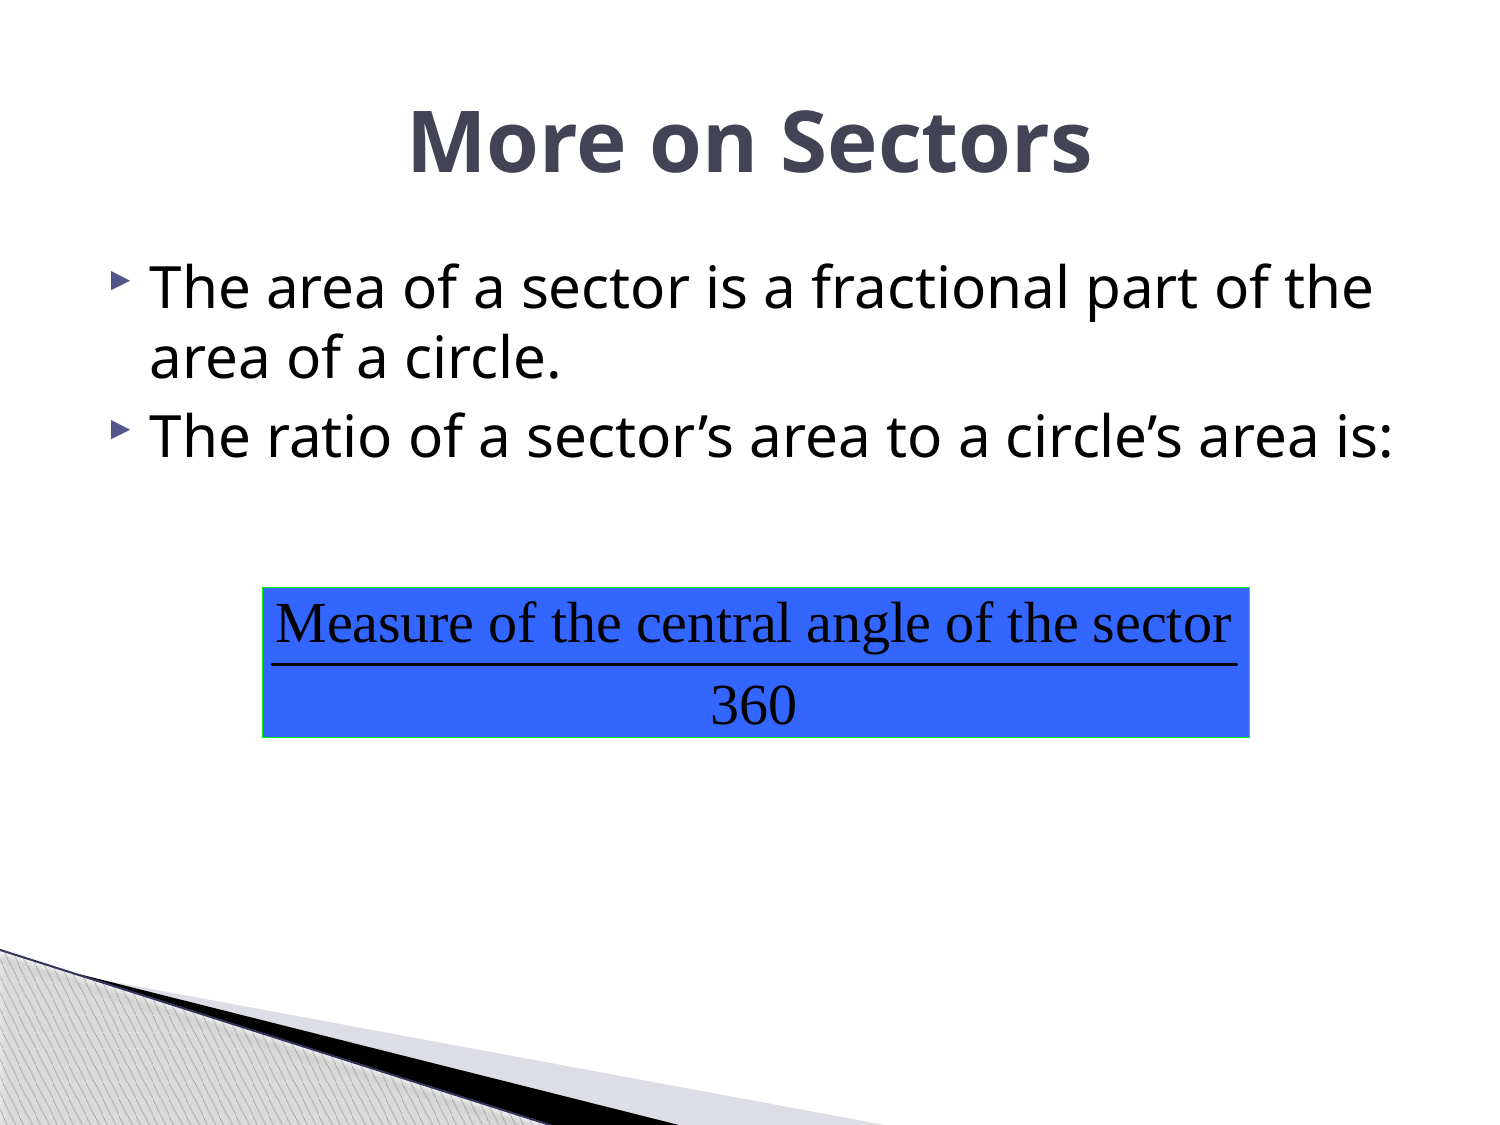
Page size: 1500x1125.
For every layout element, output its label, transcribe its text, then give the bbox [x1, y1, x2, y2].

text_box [262, 587, 1250, 738]
title More on Sectors [75, 45, 1425, 233]
list The area of a sector is a fractional part of the area of a circle. The ratio of a sector’s area to a circle’s area is: [75, 243, 1425, 986]
